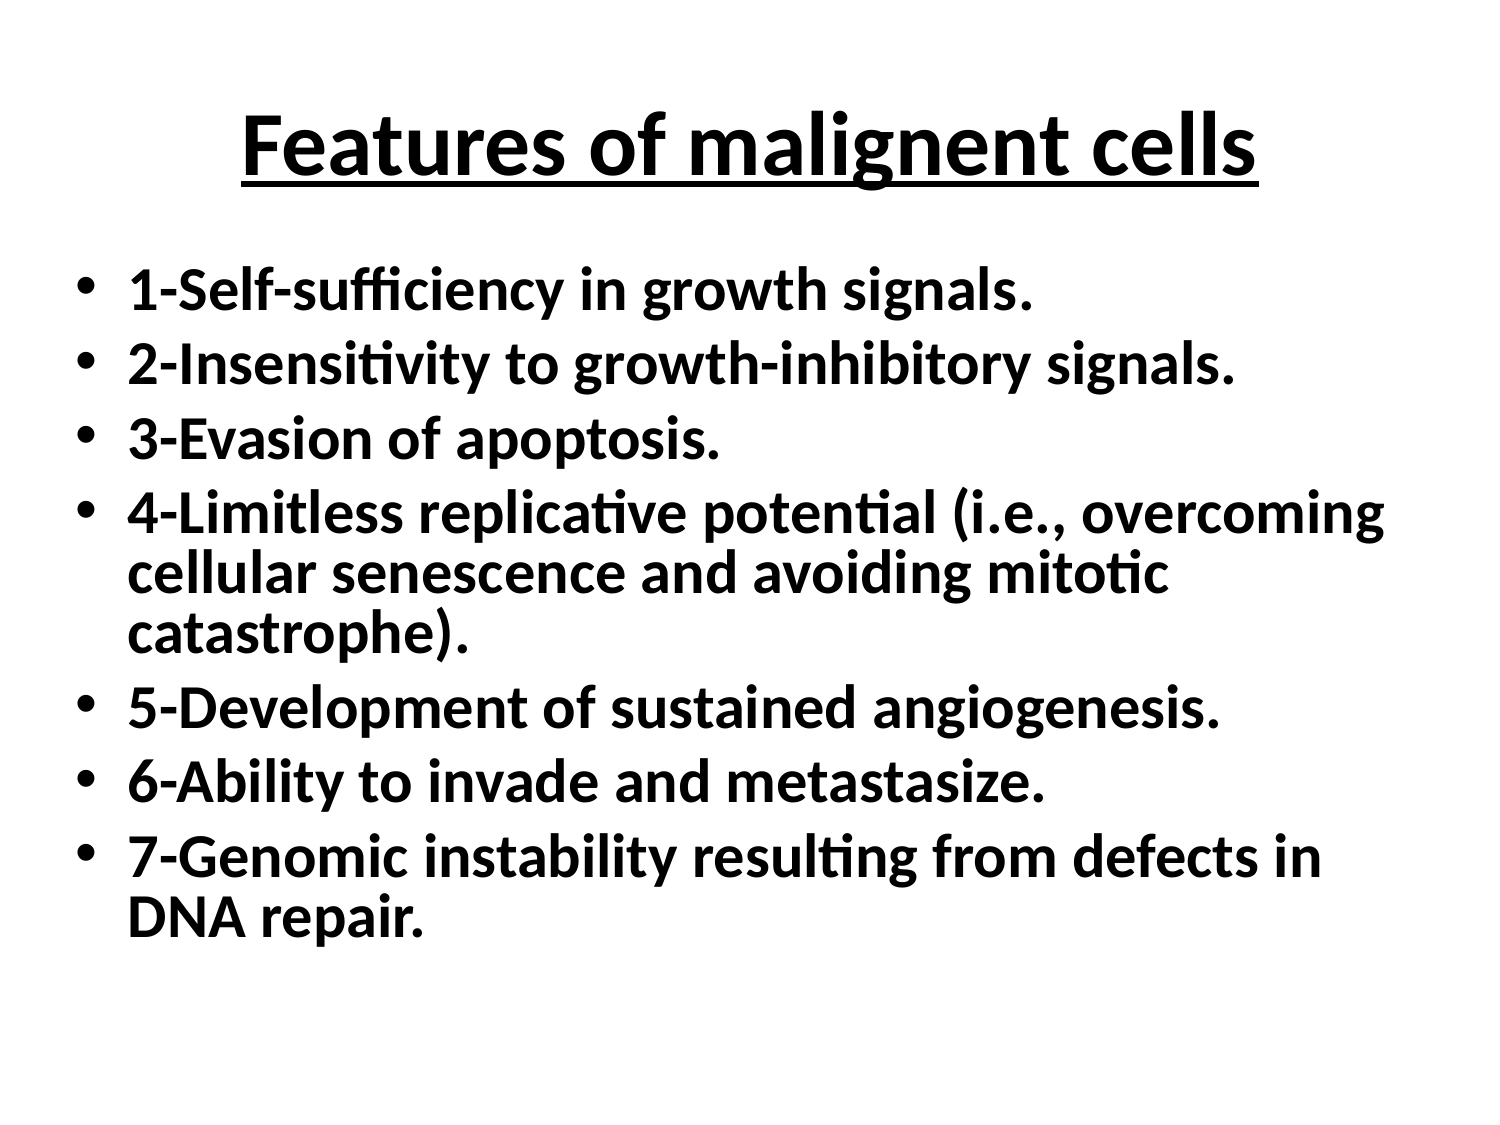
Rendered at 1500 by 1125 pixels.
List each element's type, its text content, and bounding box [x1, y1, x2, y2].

title Features of malignent cells [75, 45, 1425, 233]
list 1-Self-sufficiency in growth signals. 2-Insensitivity to growth-inhibitory signals. 3-Evasion of apoptosis. 4-Limitless replicative potential (i.e., overcoming cellular senescence and avoiding mitotic catastrophe). 5-Development of sustained angiogenesis. 6-Ability to invade and metastasize. 7-Genomic instability resulting from defects in DNA repair. [75, 262, 1425, 1005]
